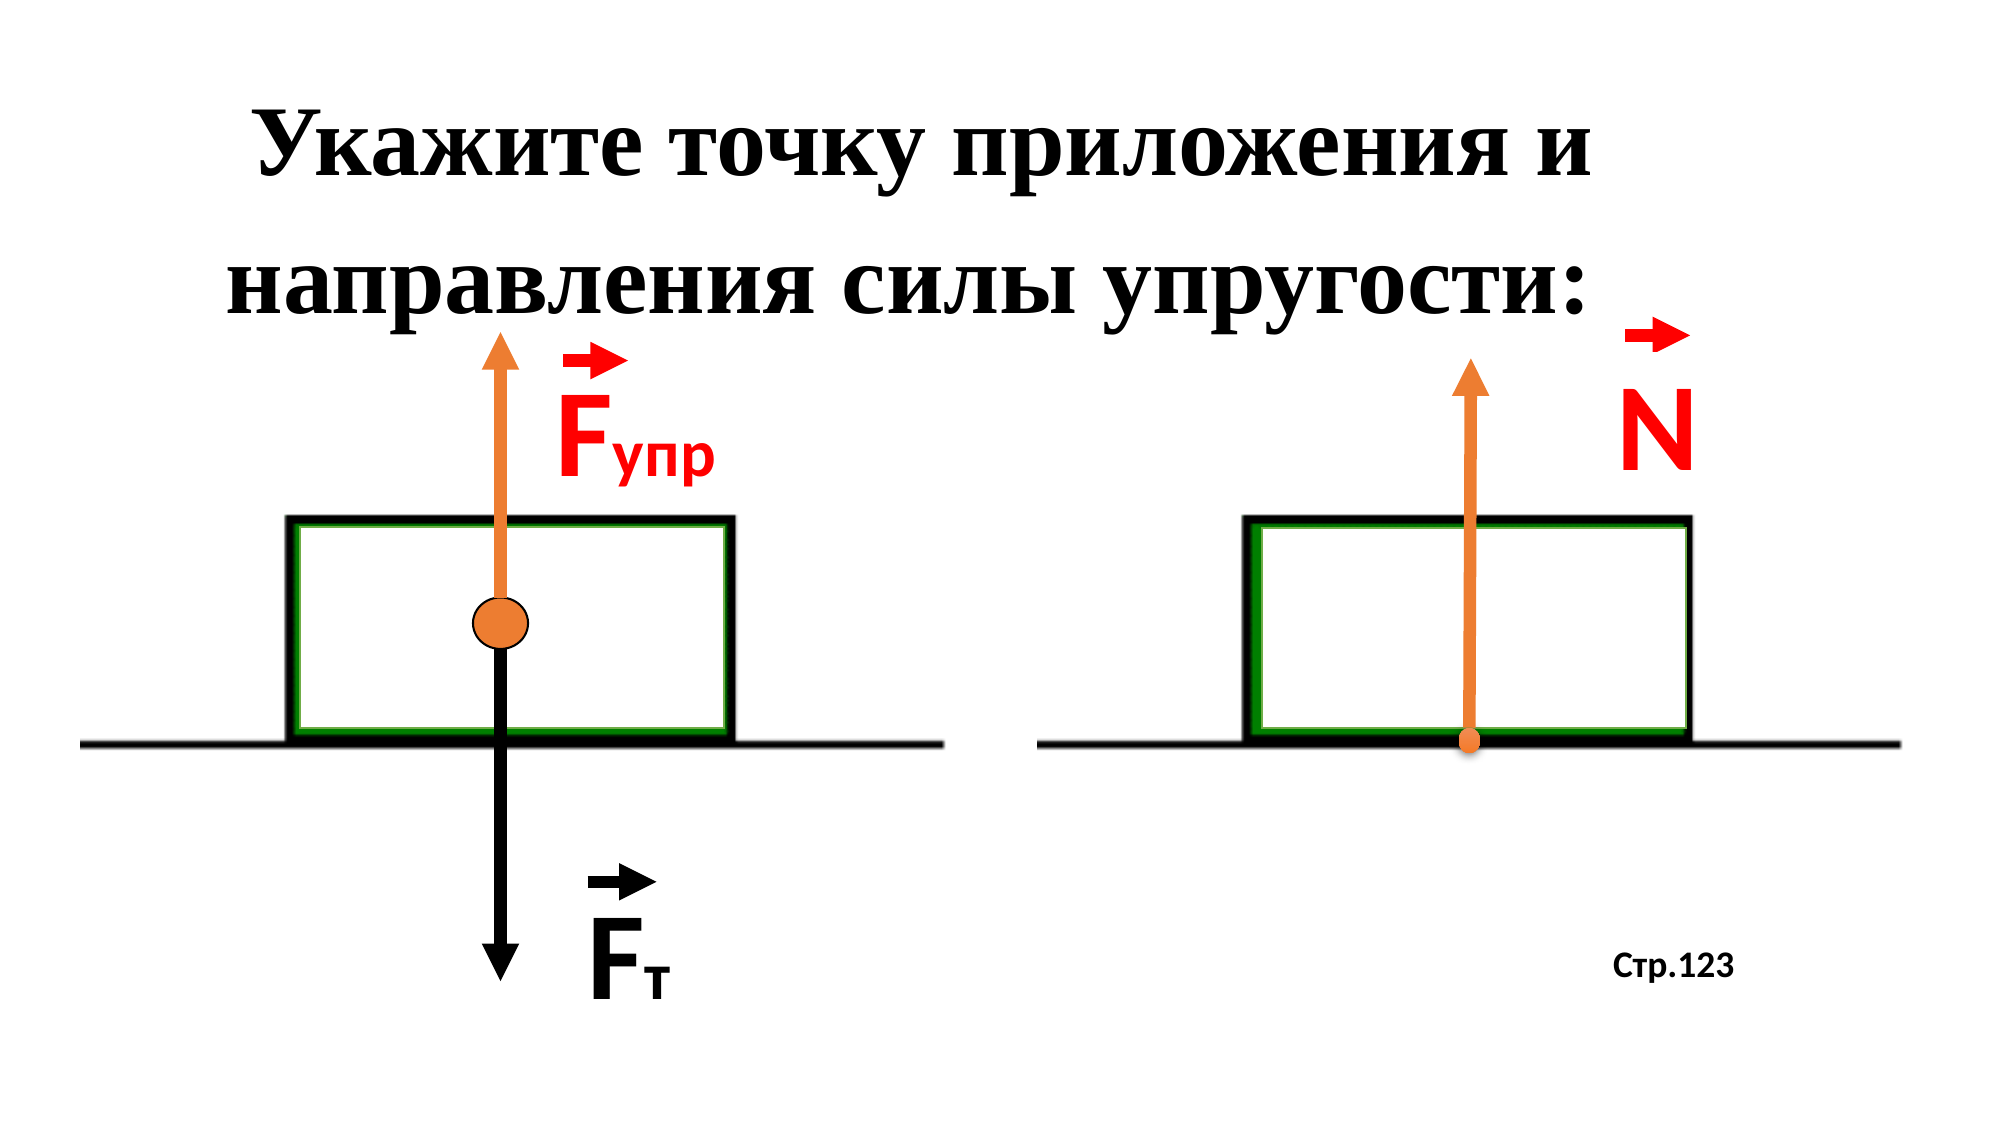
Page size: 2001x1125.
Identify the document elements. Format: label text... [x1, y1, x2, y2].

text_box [80, 358, 980, 1019]
text_box Укажите точку приложения и направления силы упругости: [80, 50, 1762, 531]
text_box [1037, 335, 1937, 798]
text_box Стр.123 [1458, 904, 1890, 1022]
